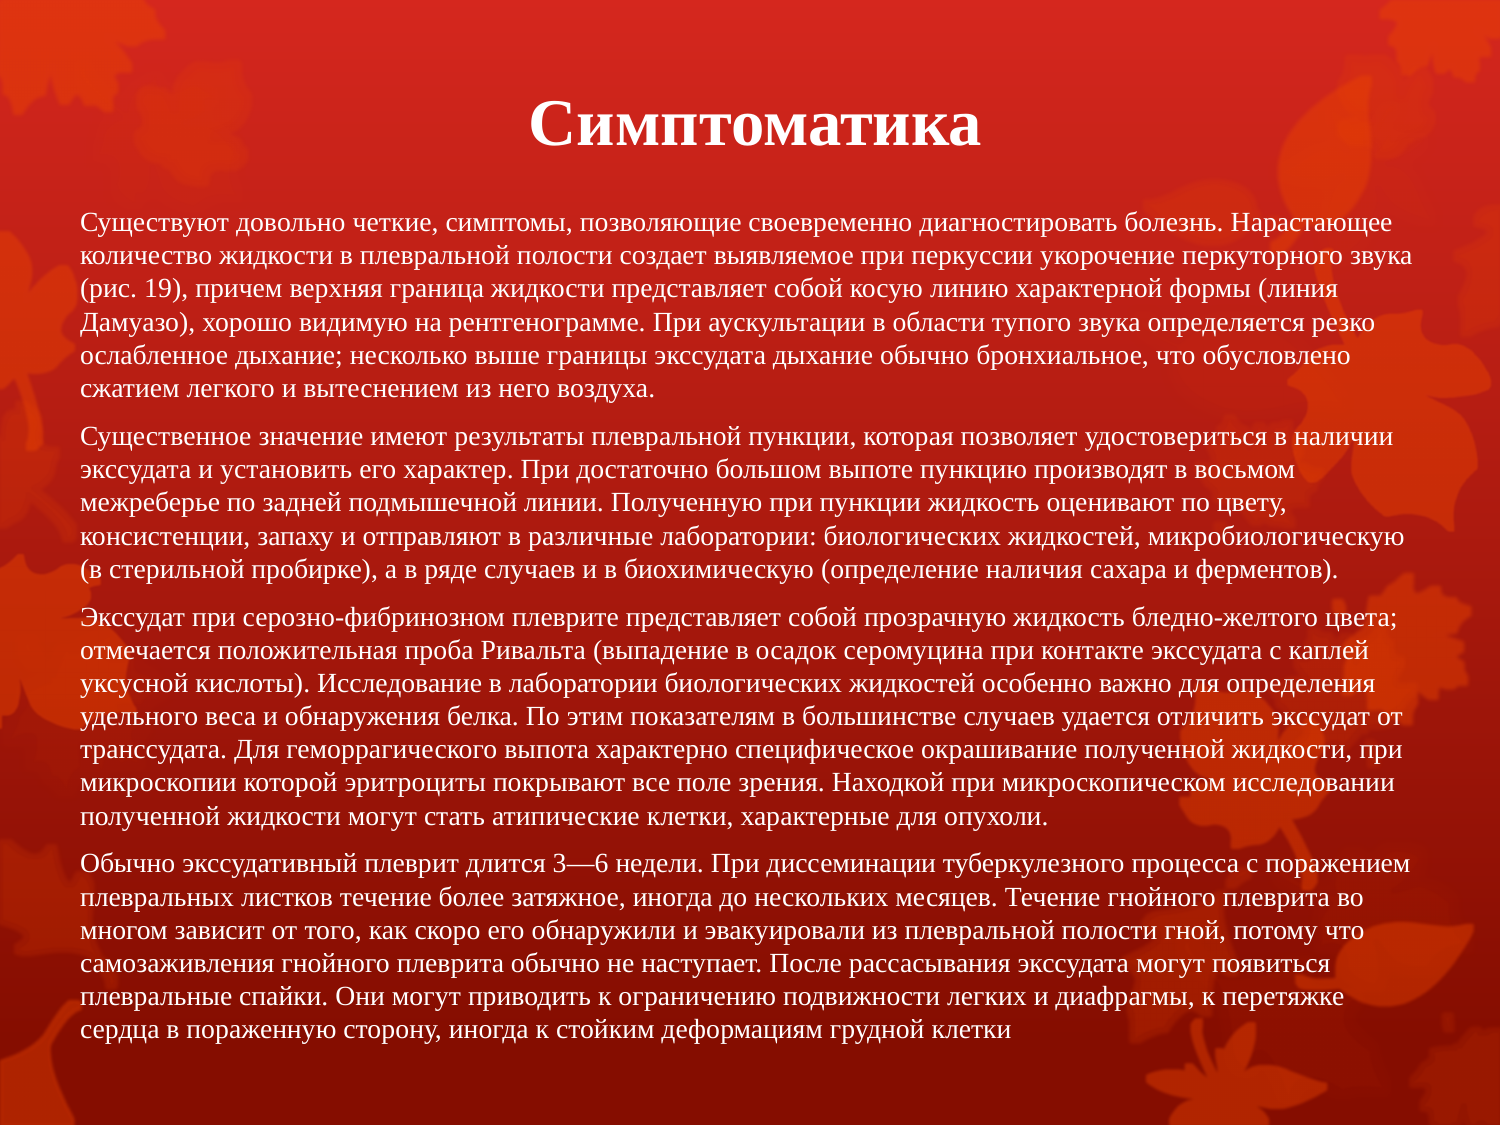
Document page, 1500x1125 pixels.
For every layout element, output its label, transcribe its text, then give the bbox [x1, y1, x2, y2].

list Существуют довольно четкие, симптомы, позволяющие своевременно диагностировать болезнь. Нарастающее количество жидкости в плевральной полости создает выявляемое при перкуссии укорочение перкуторного звука (рис. 19), причем верхняя граница жидкости представляет собой косую линию характерной формы (линия Дамуазо), хорошо видимую на рентгенограмме. При аускультации в области тупого звука определяется резко ослабленное дыхание; несколько выше границы экссудата дыхание обычно бронхиальное, что обусловлено сжатием легкого и вытеснением из него воздуха. Существенное значение имеют результаты плевральной пункции, которая позволяет удостовериться в наличии экссудата и установить его характер. При достаточно большом выпоте пункцию производят в восьмом межреберье по задней подмышечной линии. Полученную при пункции жидкость оценивают по цвету, консистенции, запаху и отправляют в различные лаборатории: биологических жидкостей, микробиологическую (в стерильной пробирке), а в ряде случаев и в биохимическую (определение наличия сахара и ферментов). Экссудат при серозно-фибринозном плеврите представляет собой прозрачную жидкость бледно-желтого цвета; отмечается положительная проба Ривальта (выпадение в осадок серомуцина при контакте экссудата с каплей уксусной кислоты). Исследование в лаборатории биологических жидкостей особенно важно для определения удельного веса и обнаружения белка. По этим показателям в большинстве случаев удается отличить экссудат от транссудата. Для геморрагического выпота характерно специфическое окрашивание полученной жидкости, при микроскопии которой эритроциты покрывают все поле зрения. Находкой при микроскопическом исследовании полученной жидкости могут стать атипические клетки, характерные для опухоли. Обычно экссудативный плеврит длится 3—6 недели. При диссеминации туберкулезного процесса с поражением плевральных листков течение более затяжное, иногда до нескольких месяцев. Течение гнойного плеврита во многом зависит от того, как скоро его обнаружили и эвакуировали из плевральной полости гной, потому что самозаживления гнойного плеврита обычно не наступает. После рассасывания экссудата могут появиться плевральные спайки. Они могут приводить к ограничению подвижности легких и диафрагмы, к перетяжке сердца в пораженную сторону, иногда к стойким деформациям грудной клетки [64, 196, 1436, 1071]
title Симптоматика [171, 42, 1340, 195]
